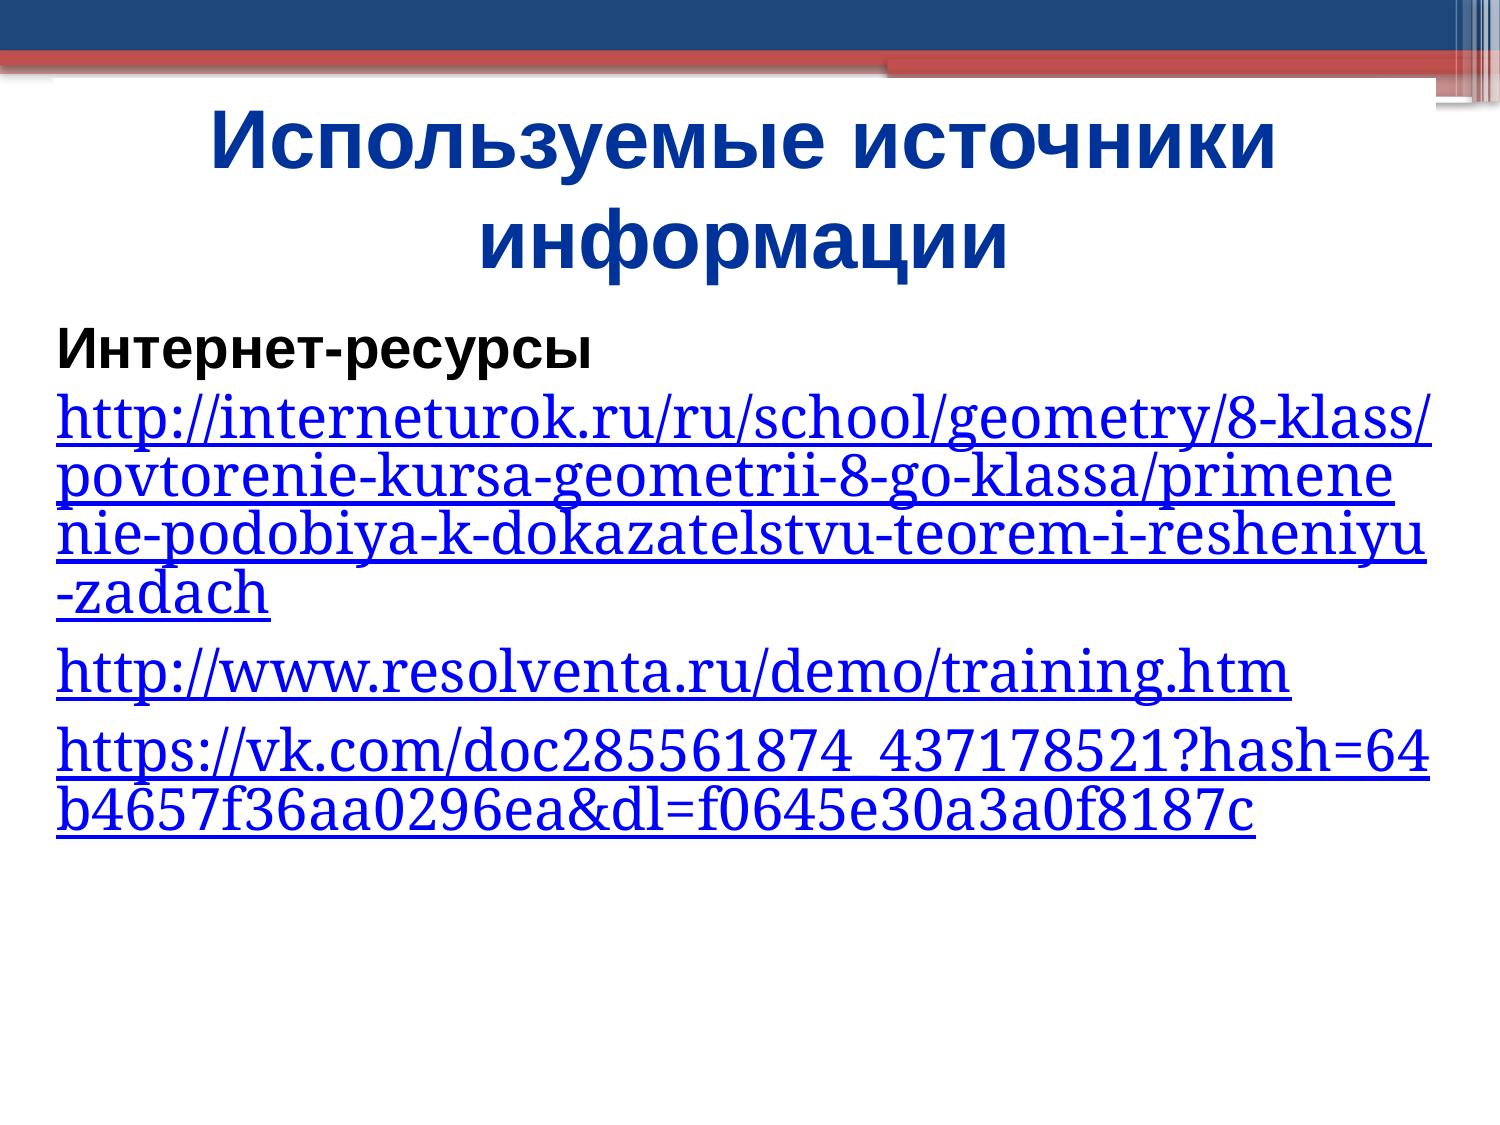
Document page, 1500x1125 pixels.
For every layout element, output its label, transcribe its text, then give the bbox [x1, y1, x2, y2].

text_box Интернет-ресурсы http://interneturok.ru/ru/school/geometry/8-klass/povtorenie-kursa-geometrii-8-go-klassa/primenenie-podobiya-k-dokazatelstvu-teorem-i-resheniyu-zadach http://www.resolventa.ru/demo/training.htm https://vk.com/doc285561874_437178521?hash=64b4657f36aa0296ea&dl=f0645e30a3a0f8187c [41, 302, 1448, 796]
text_box Используемые источники информации [53, 78, 1436, 293]
